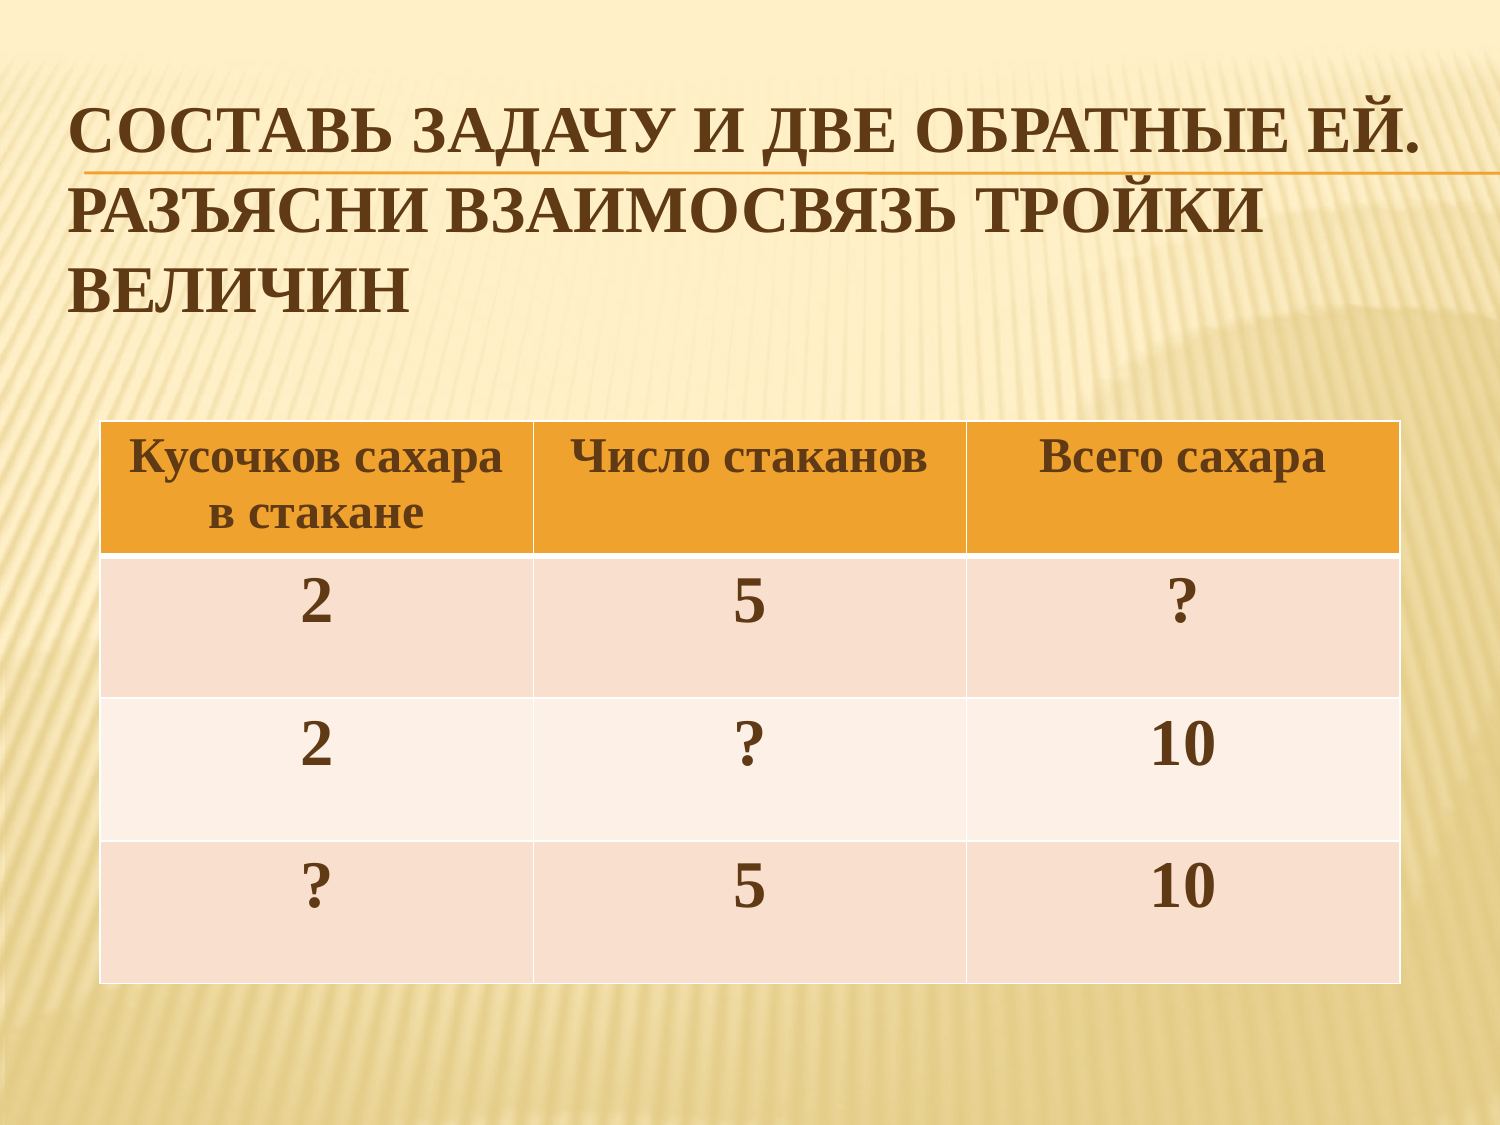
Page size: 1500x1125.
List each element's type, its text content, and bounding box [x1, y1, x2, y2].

table_cell ? [967, 559, 1399, 697]
table_cell 10 [967, 699, 1399, 840]
table_cell 2 [101, 699, 533, 840]
table_cell 5 [534, 842, 966, 983]
table_cell 10 [967, 842, 1399, 983]
table_header Число стаканов [534, 422, 966, 553]
table_cell ? [101, 842, 533, 983]
table_header Кусочков сахара в стакане [101, 422, 533, 553]
table_header Всего сахара [967, 422, 1399, 553]
table_cell 2 [101, 559, 533, 697]
table_cell 5 [534, 559, 966, 697]
text_box СОСТАВЬ ЗАДАЧУ И ДВЕ ОБРАТНЫЕ ЕЙ. РАЗЪЯСНИ ВЗАИМОСВЯЗЬ ТРОЙКИ ВЕЛИЧИН [53, 78, 1447, 333]
table_cell ? [534, 699, 966, 840]
